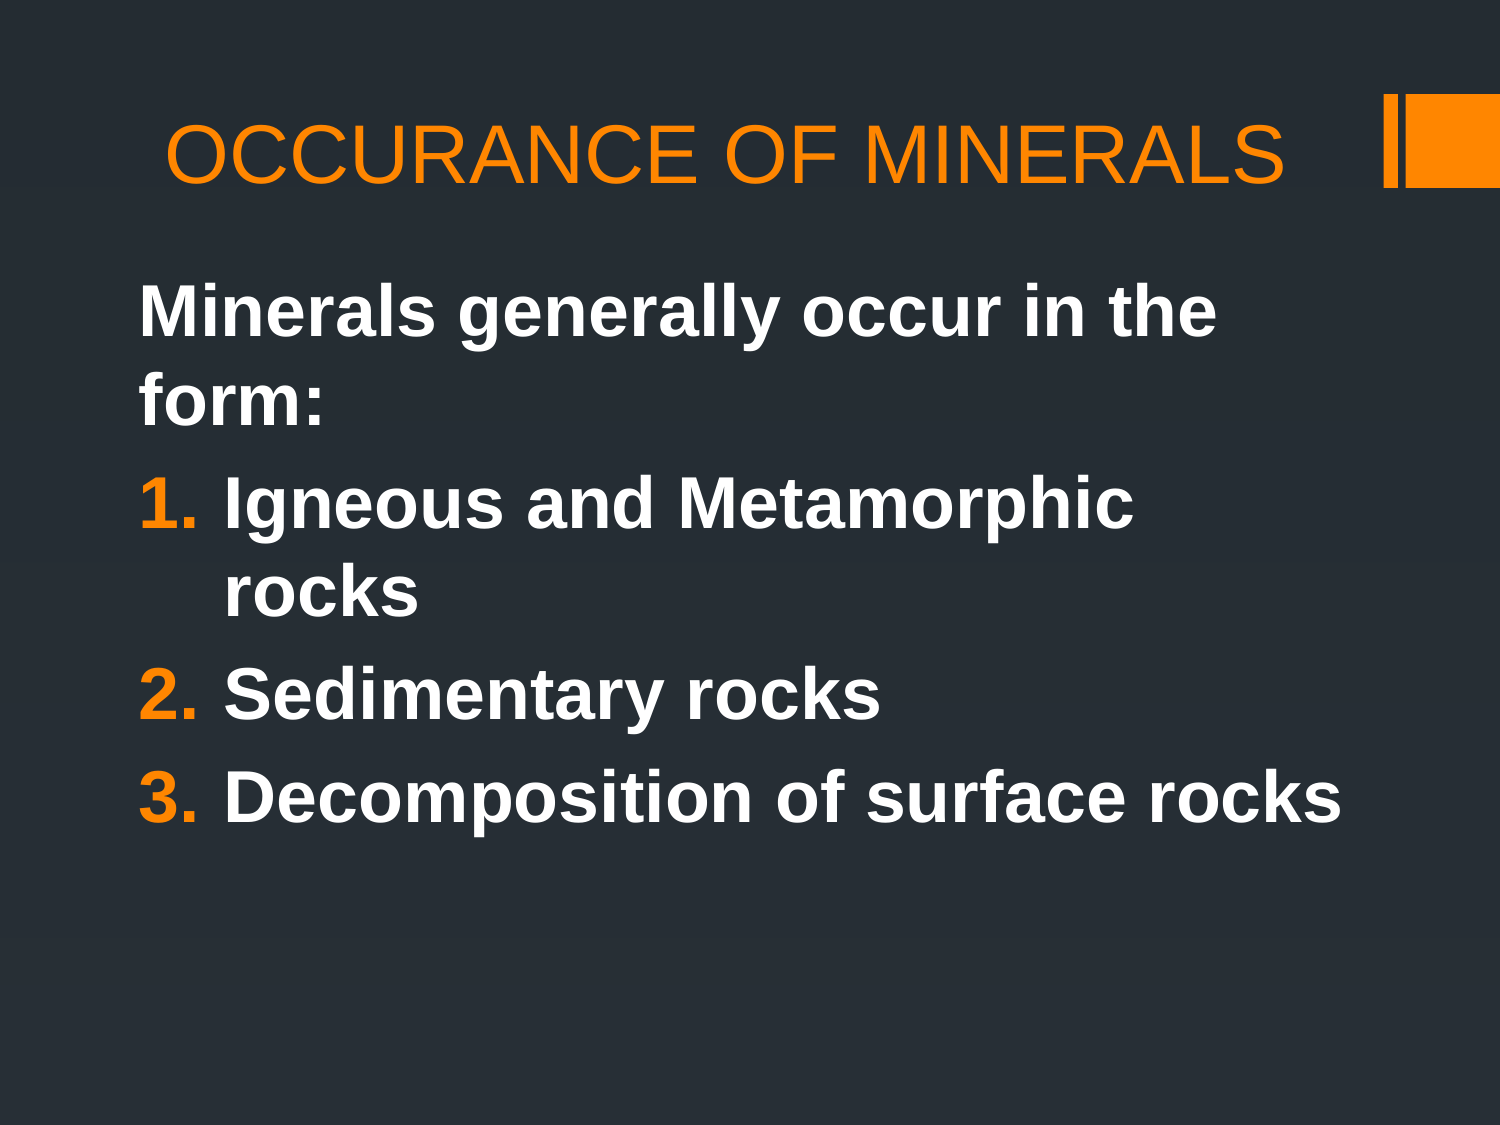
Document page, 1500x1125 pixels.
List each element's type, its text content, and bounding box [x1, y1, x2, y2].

subtitle Minerals generally occur in the form: Igneous and Metamorphic rocks Sedimentary rocks Decomposition of surface rocks [123, 255, 1365, 925]
title OCCURANCE OF MINERALS [88, 66, 1364, 209]
